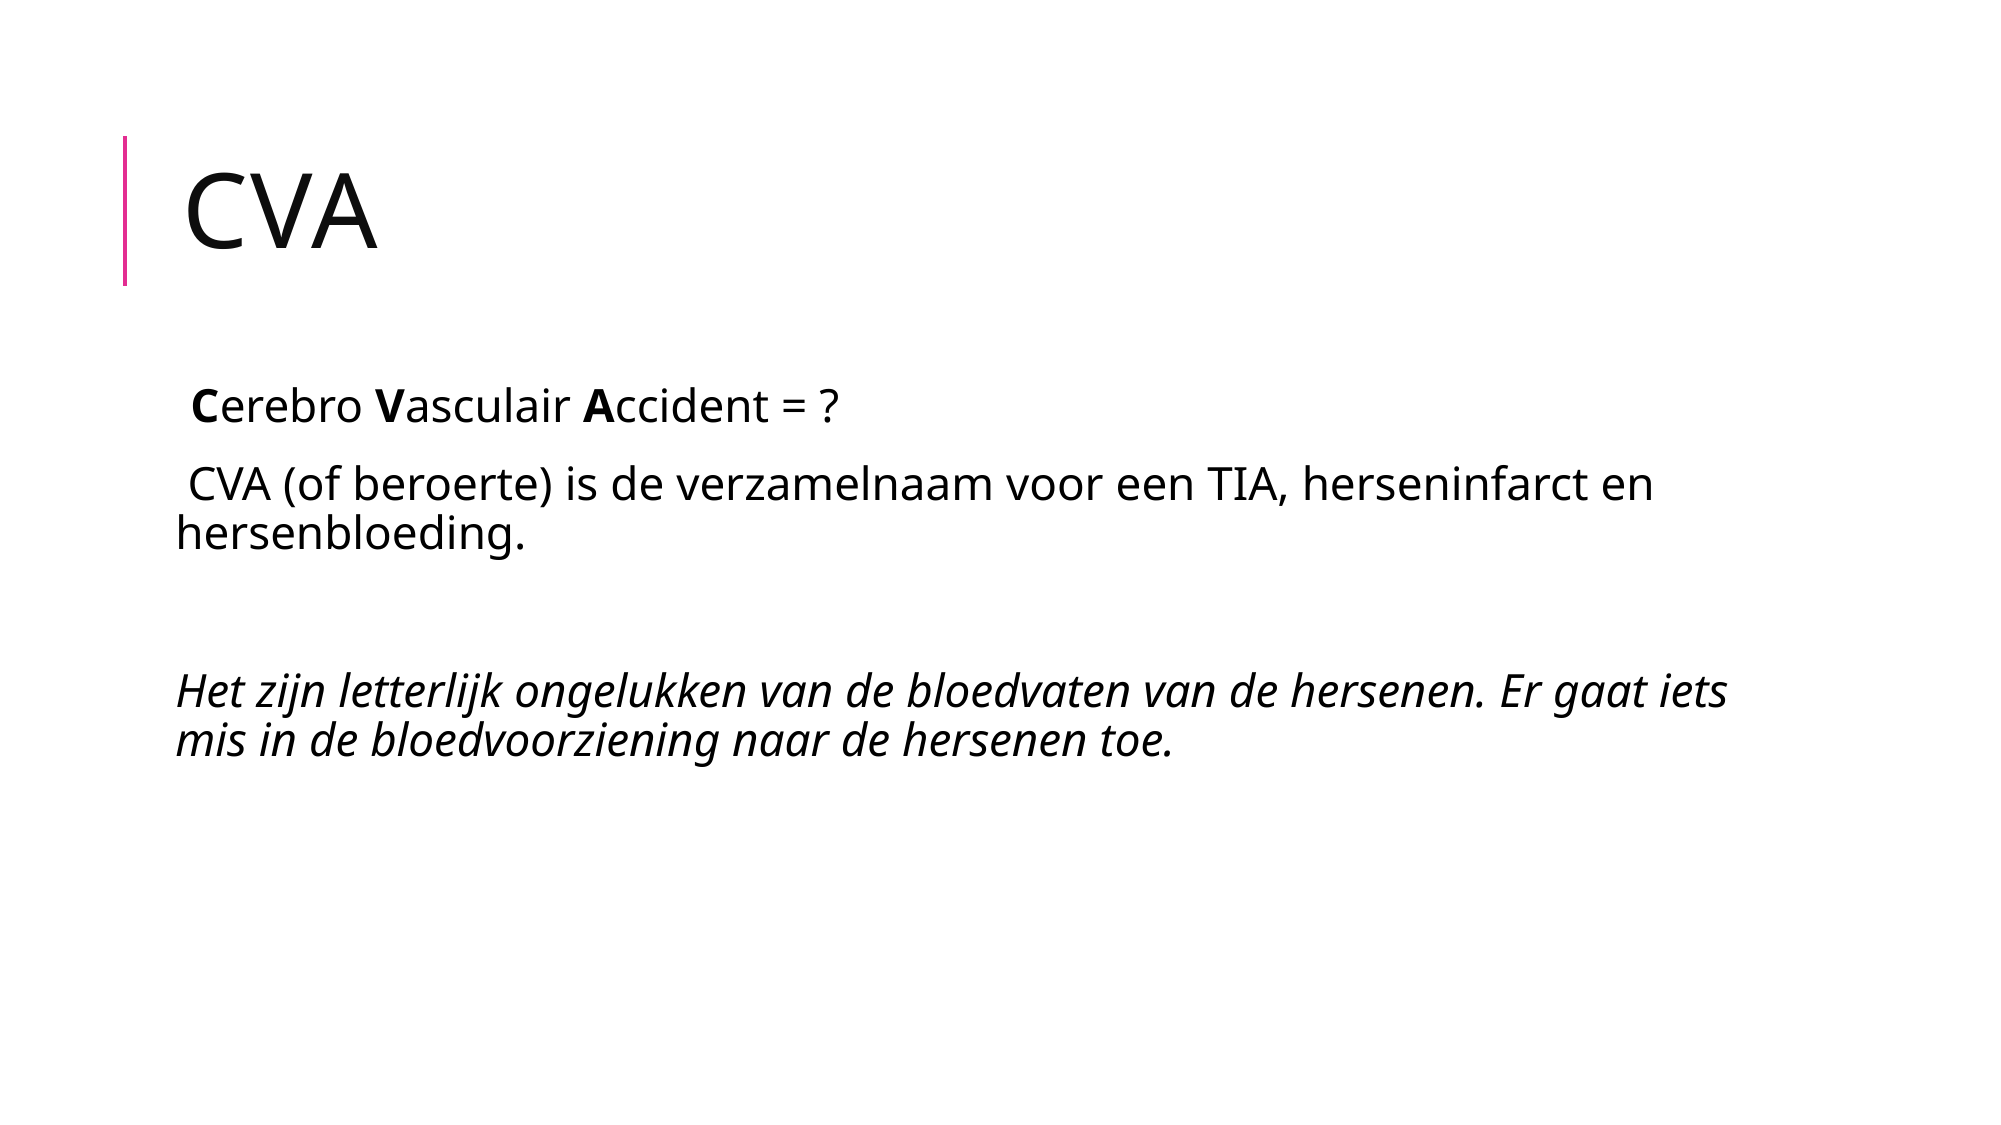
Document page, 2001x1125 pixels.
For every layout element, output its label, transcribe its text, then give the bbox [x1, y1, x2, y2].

title CVA [168, 96, 1763, 342]
list Cerebro Vasculair Accident = ? CVA (of beroerte) is de verzamelnaam voor een TIA, herseninfarct en hersenbloeding. Het zijn letterlijk ongelukken van de bloedvaten van de hersenen. Er gaat iets mis in de bloedvoorziening naar de hersenen toe. [168, 375, 1763, 1035]
